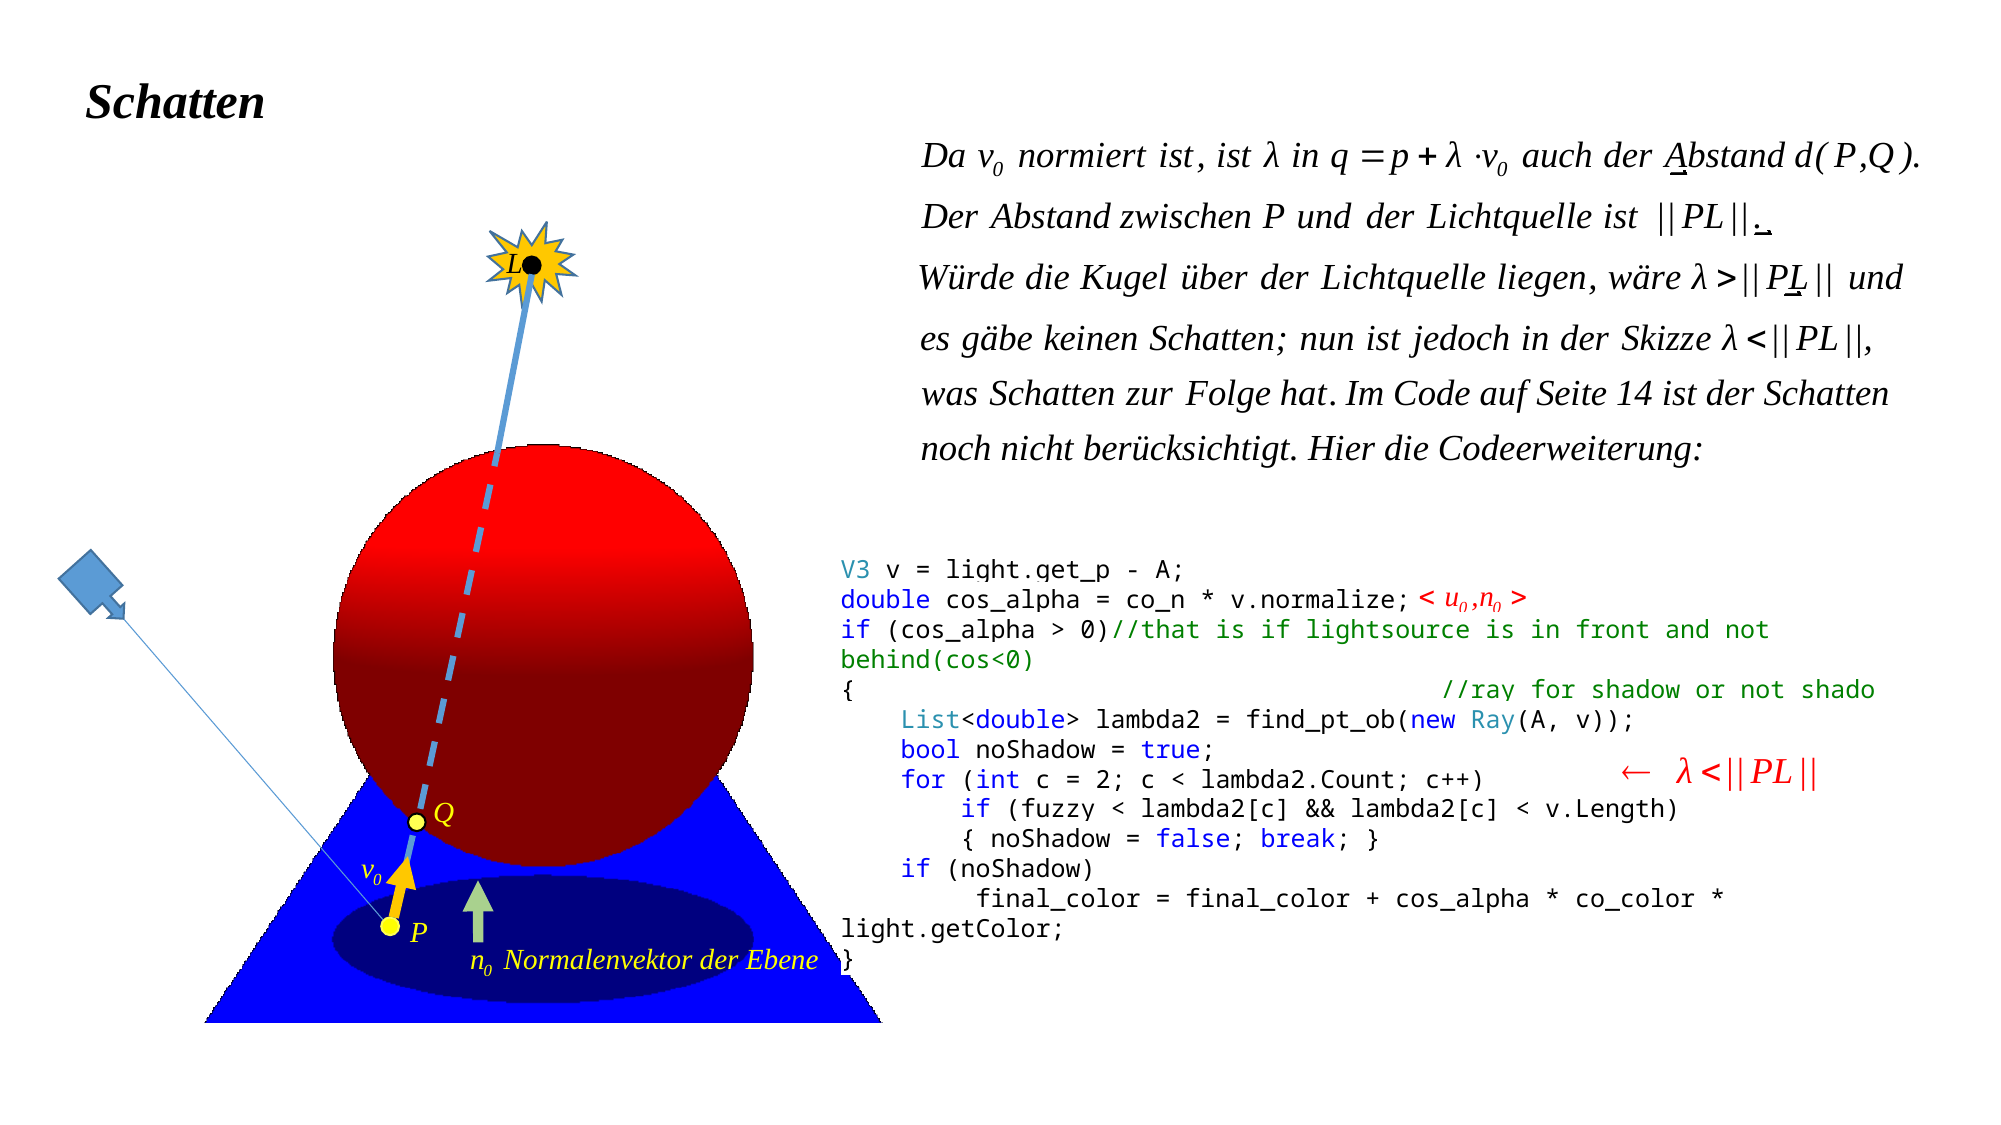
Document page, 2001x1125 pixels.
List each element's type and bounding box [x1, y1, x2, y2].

text_box [70, 61, 1923, 1023]
